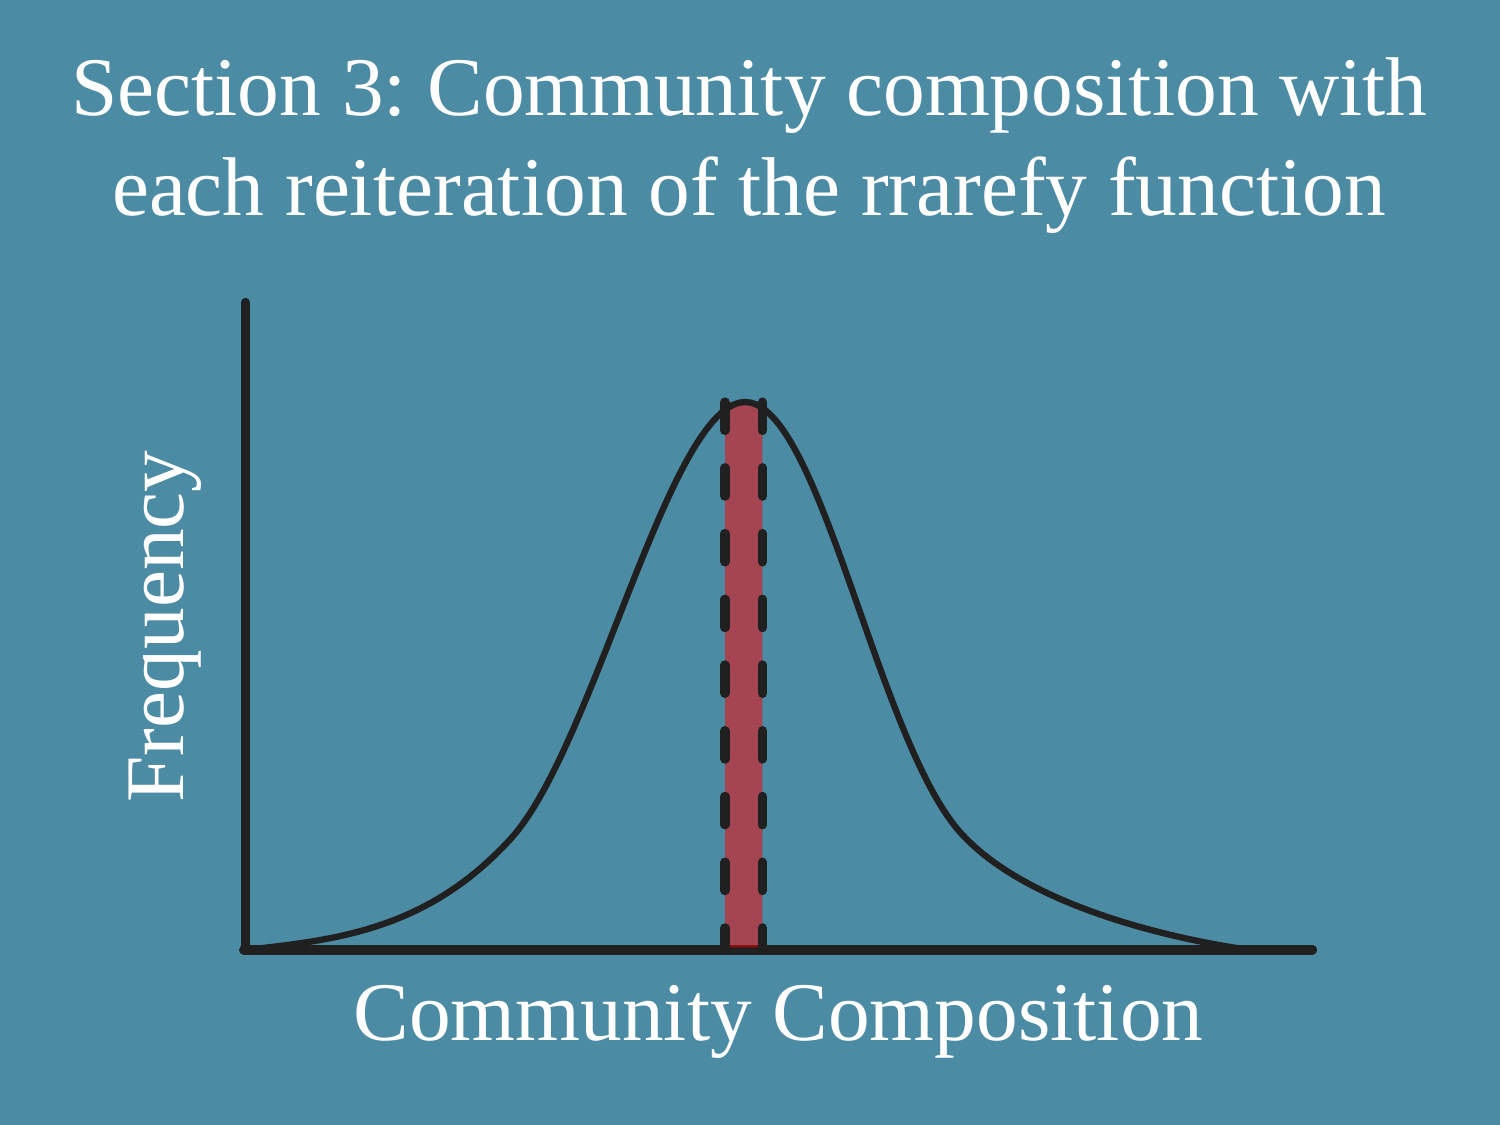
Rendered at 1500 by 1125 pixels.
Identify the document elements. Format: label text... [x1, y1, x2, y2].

text_box Community Composition [245, 959, 1313, 1065]
title Section 3: Community composition with each reiteration of the rrarefy function [50, 24, 1450, 188]
text_box Frequency [92, 302, 208, 951]
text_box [243, 302, 1313, 951]
